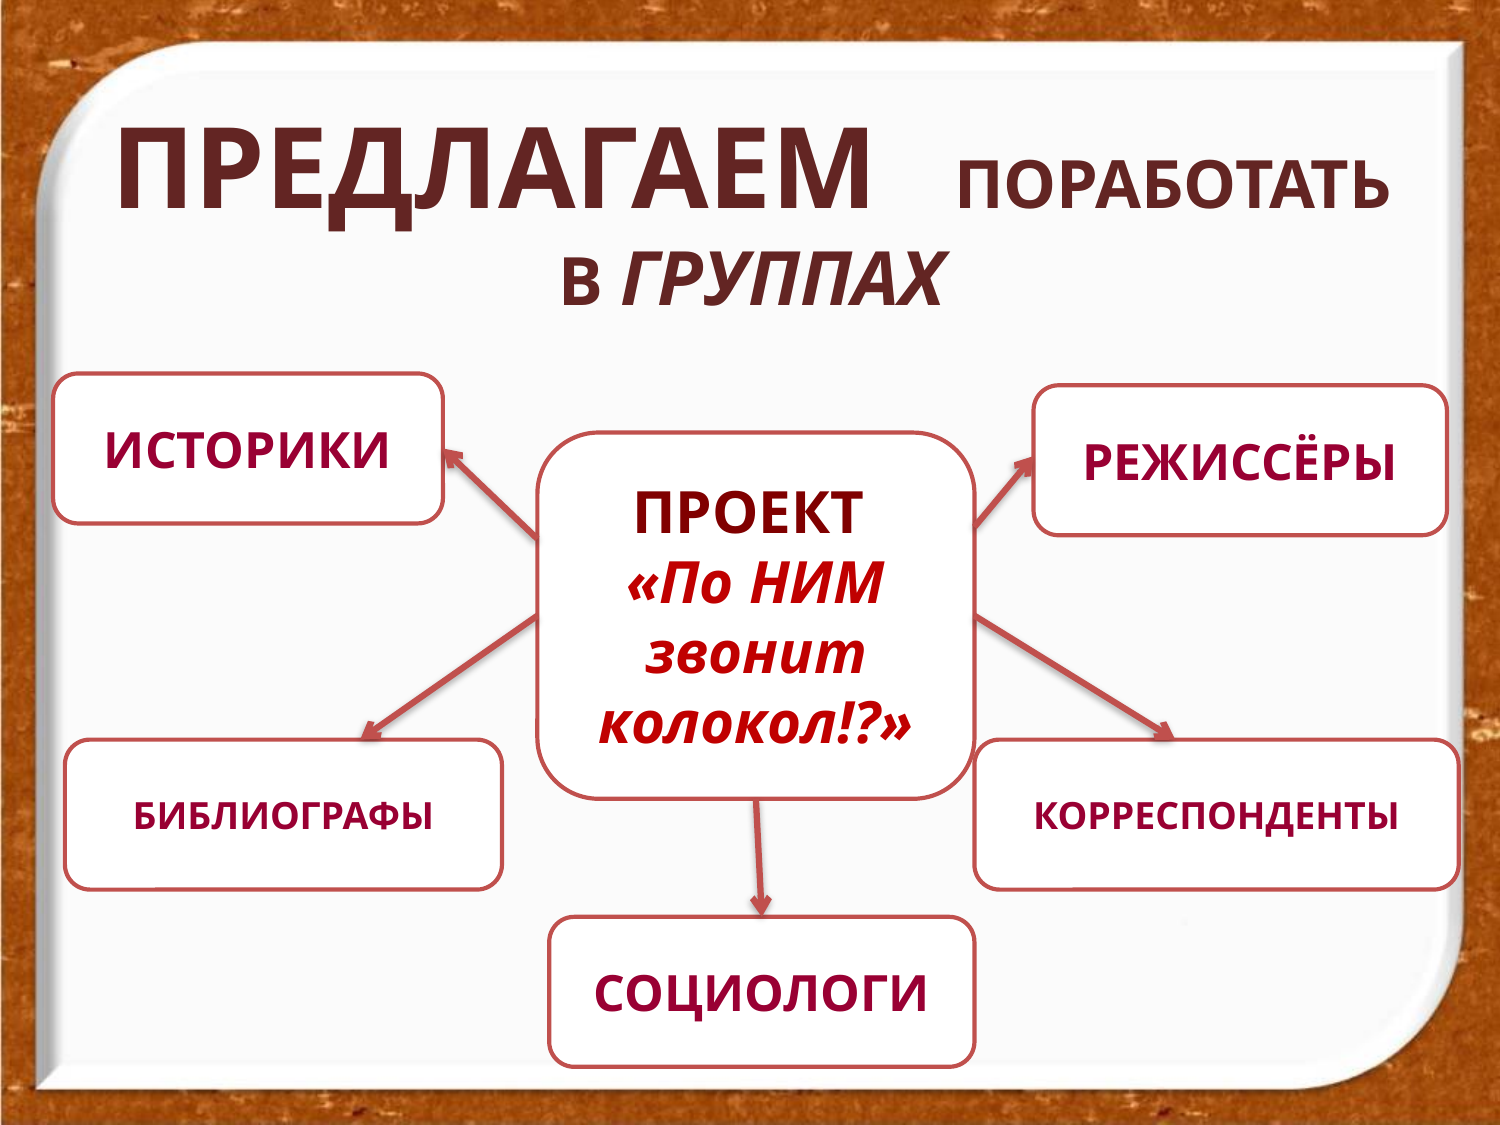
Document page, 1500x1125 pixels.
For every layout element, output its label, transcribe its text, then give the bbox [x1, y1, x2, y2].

text_box БИБЛИОГРАФЫ [62, 737, 505, 892]
text_box ИСТОРИКИ [50, 371, 445, 526]
title ПРЕДЛАГАЕМ ПОРАБОТАТЬ В ГРУППАХ [76, 30, 1427, 386]
text_box СОЦИОЛОГИ [547, 914, 977, 1069]
text_box РЕЖИССЁРЫ [1031, 383, 1450, 538]
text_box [974, 455, 1034, 528]
picture [0, 0, 1500, 1125]
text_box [442, 448, 538, 540]
text_box КОРРЕСПОНДЕНТЫ [972, 737, 1461, 892]
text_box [755, 798, 762, 917]
text_box ПРОЕКТ «По НИМ звонит колокол!?» [535, 430, 977, 801]
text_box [359, 615, 538, 740]
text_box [974, 615, 1176, 740]
